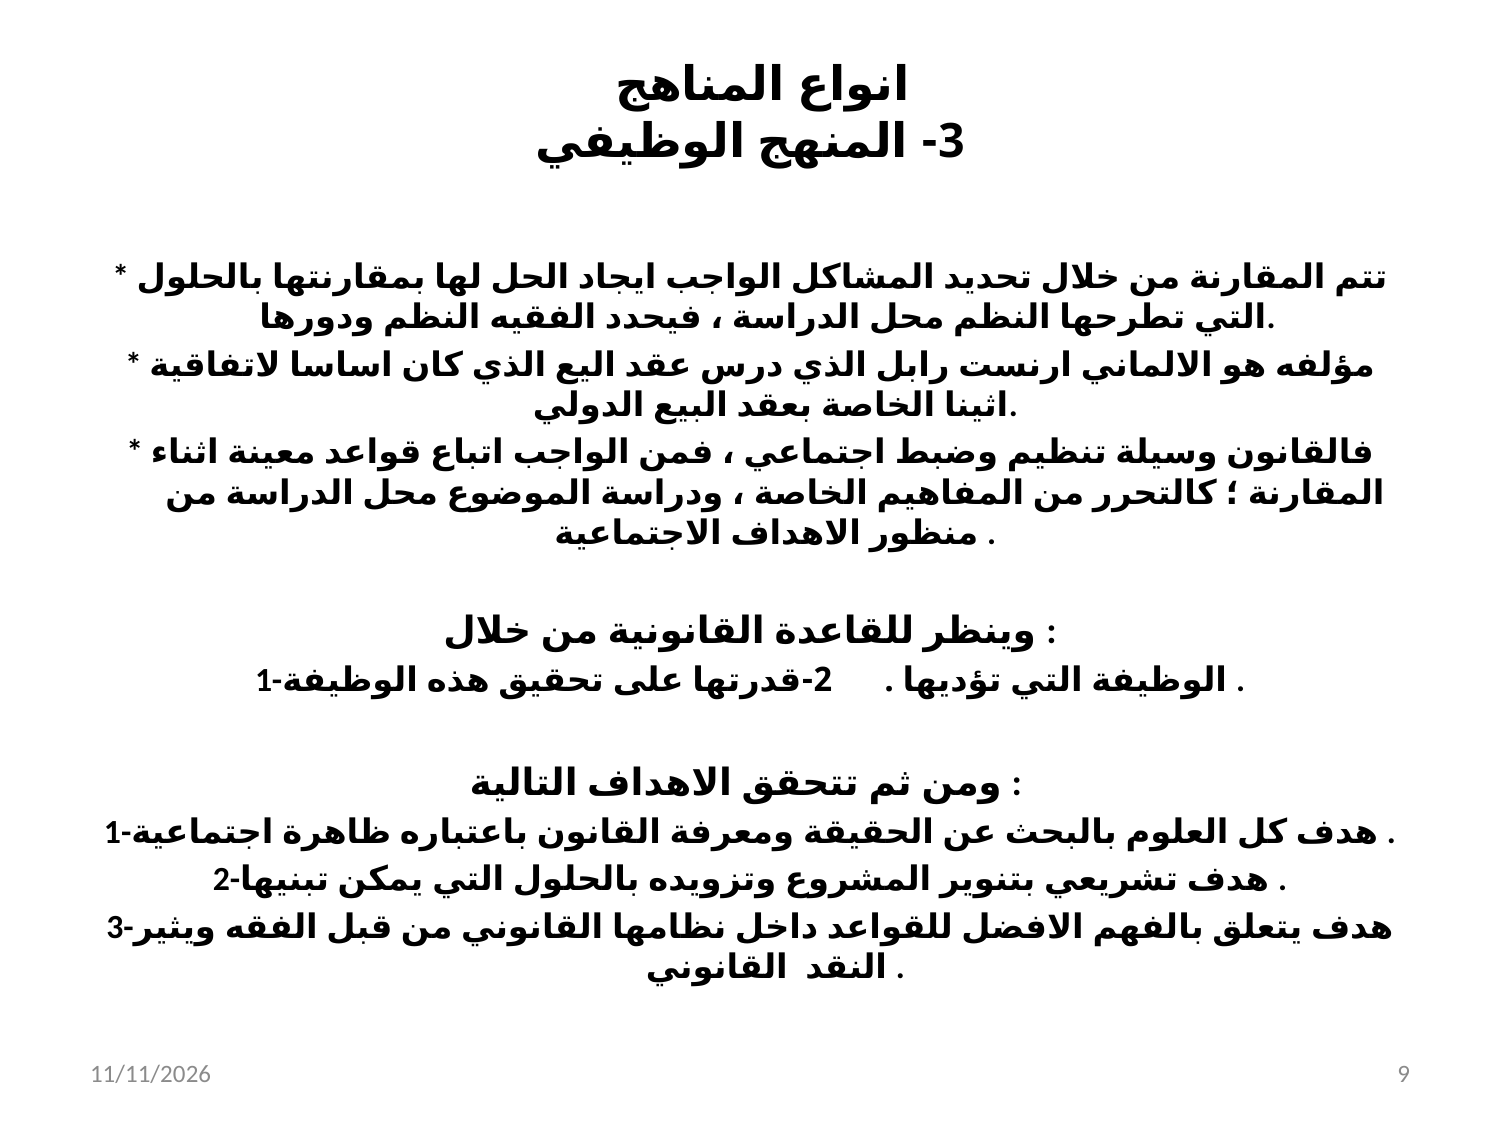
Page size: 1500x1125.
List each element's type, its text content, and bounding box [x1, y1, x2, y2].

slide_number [75, 1042, 425, 1103]
slide_number 9 [1074, 1042, 1425, 1103]
title انواع المناهج 3- المنهج الوظيفي [399, 45, 1113, 175]
list * تتم المقارنة من خلال تحديد المشاكل الواجب ايجاد الحل لها بمقارنتها بالحلول التي تطرحها النظم محل الدراسة ، فيحدد الفقيه النظم ودورها. * مؤلفه هو الالماني ارنست رابل الذي درس عقد اليع الذي كان اساسا لاتفاقية اثينا الخاصة بعقد البيع الدولي. * فالقانون وسيلة تنظيم وضبط اجتماعي ، فمن الواجب اتباع قواعد معينة اثناء المقارنة ؛ كالتحرر من المفاهيم الخاصة ، ودراسة الموضوع محل الدراسة من منظور الاهداف الاجتماعية . وينظر للقاعدة القانونية من خلال : 1-الوظيفة التي تؤديها . 2-قدرتها على تحقيق هذه الوظيفة . ومن ثم تتحقق الاهداف التالية : 1-هدف كل العلوم بالبحث عن الحقيقة ومعرفة القانون باعتباره ظاهرة اجتماعية . 2-هدف تشريعي بتنوير المشروع وتزويده بالحلول التي يمكن تبنيها . 3-هدف يتعلق بالفهم الافضل للقواعد داخل نظامها القانوني من قبل الفقه ويثير النقد القانوني . [75, 200, 1425, 1005]
